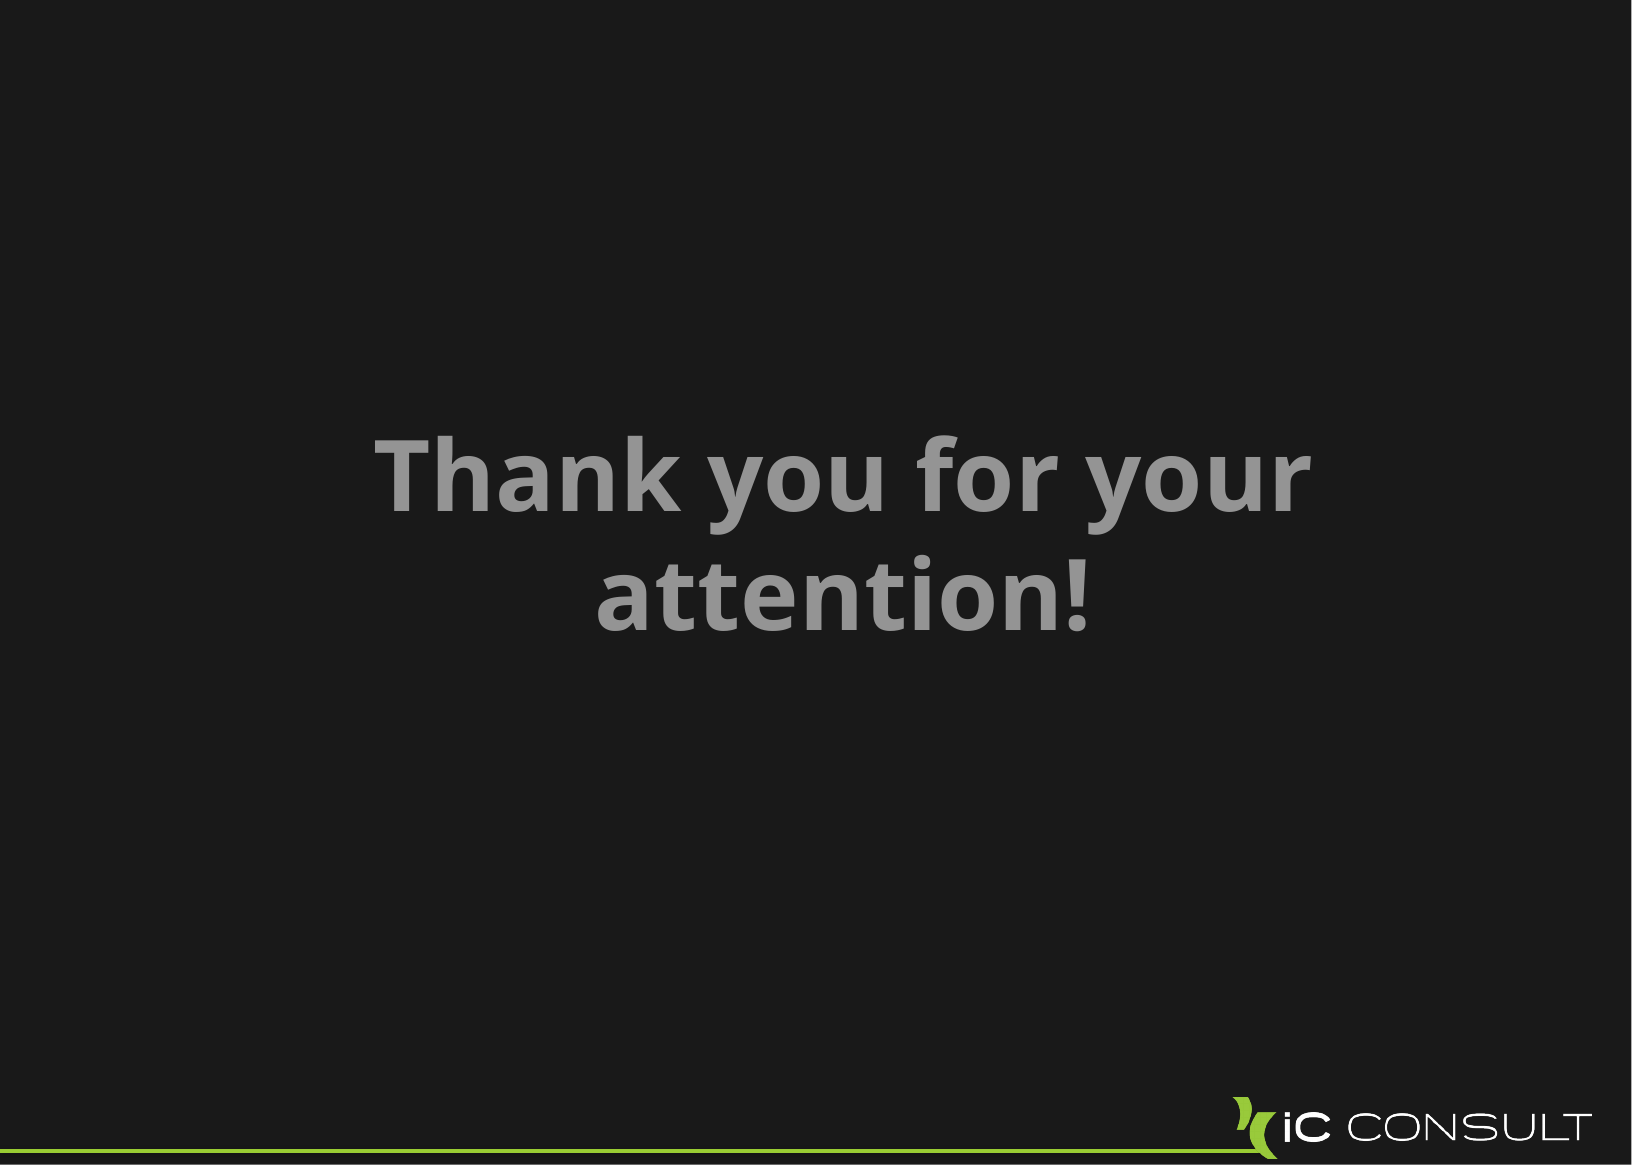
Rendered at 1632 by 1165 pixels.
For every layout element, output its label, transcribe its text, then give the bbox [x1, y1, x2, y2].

title Thank you for your attention! [155, 402, 1532, 660]
